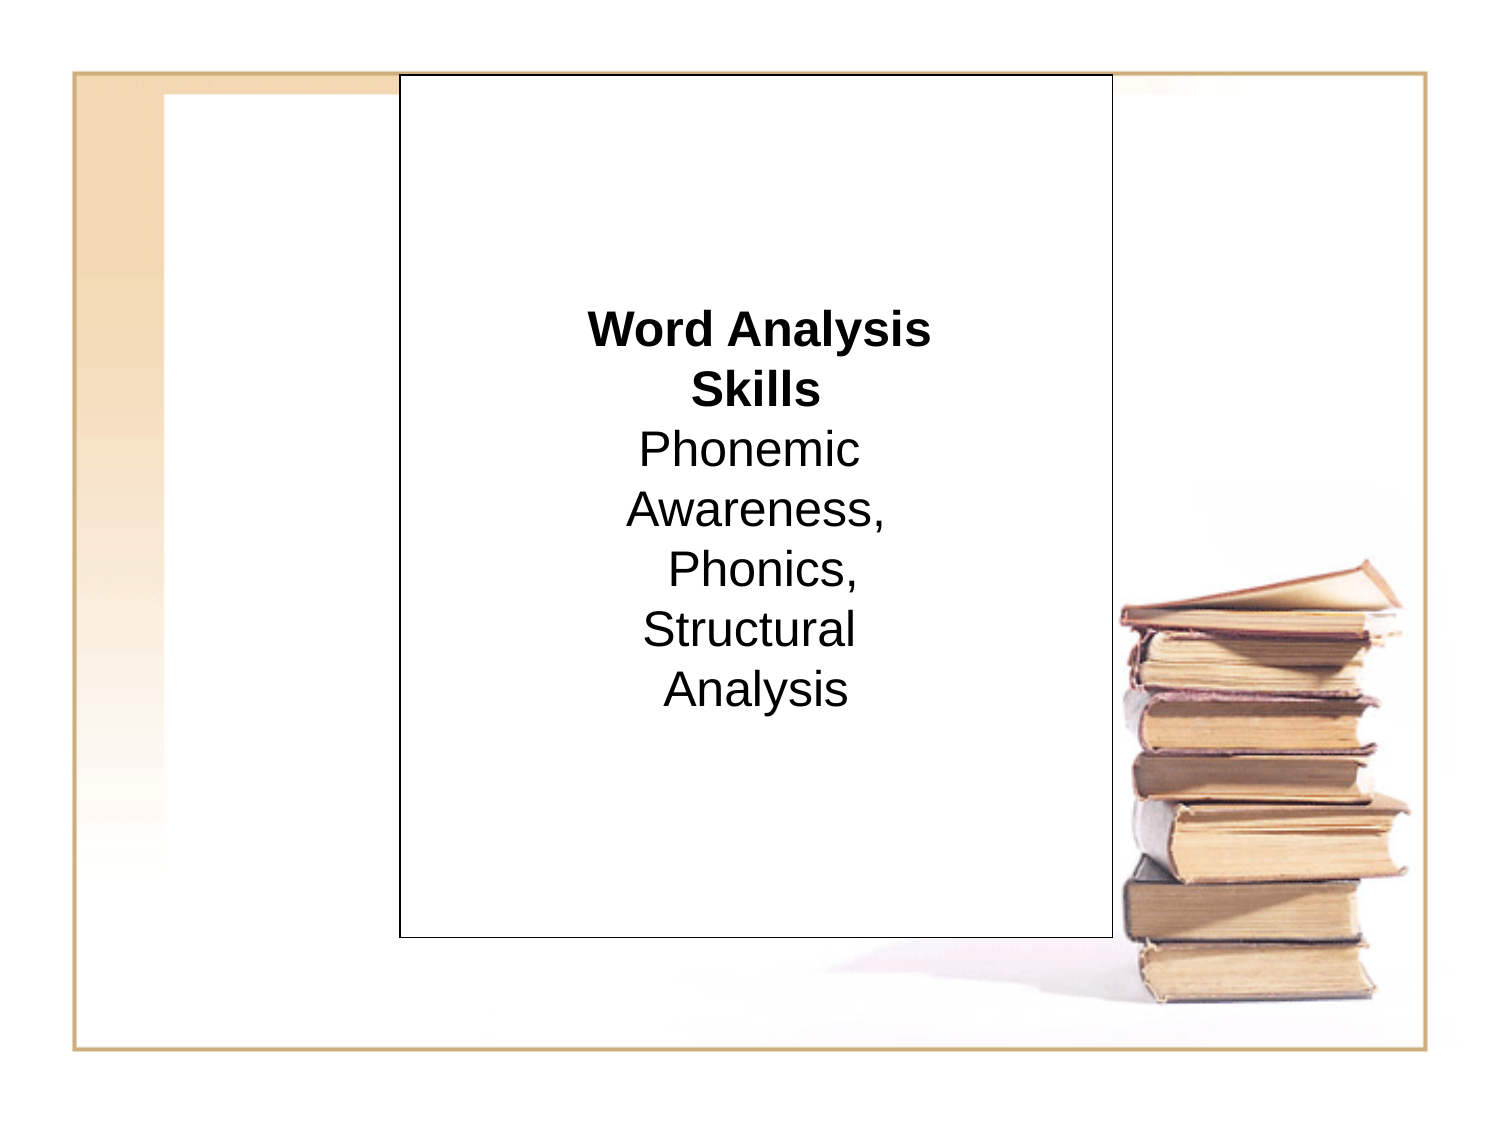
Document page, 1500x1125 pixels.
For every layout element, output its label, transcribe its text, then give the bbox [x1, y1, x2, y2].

picture [0, 0, 1500, 1125]
text_box Word Analysis Skills Phonemic Awareness, Phonics, Structural Analysis [399, 75, 1113, 938]
